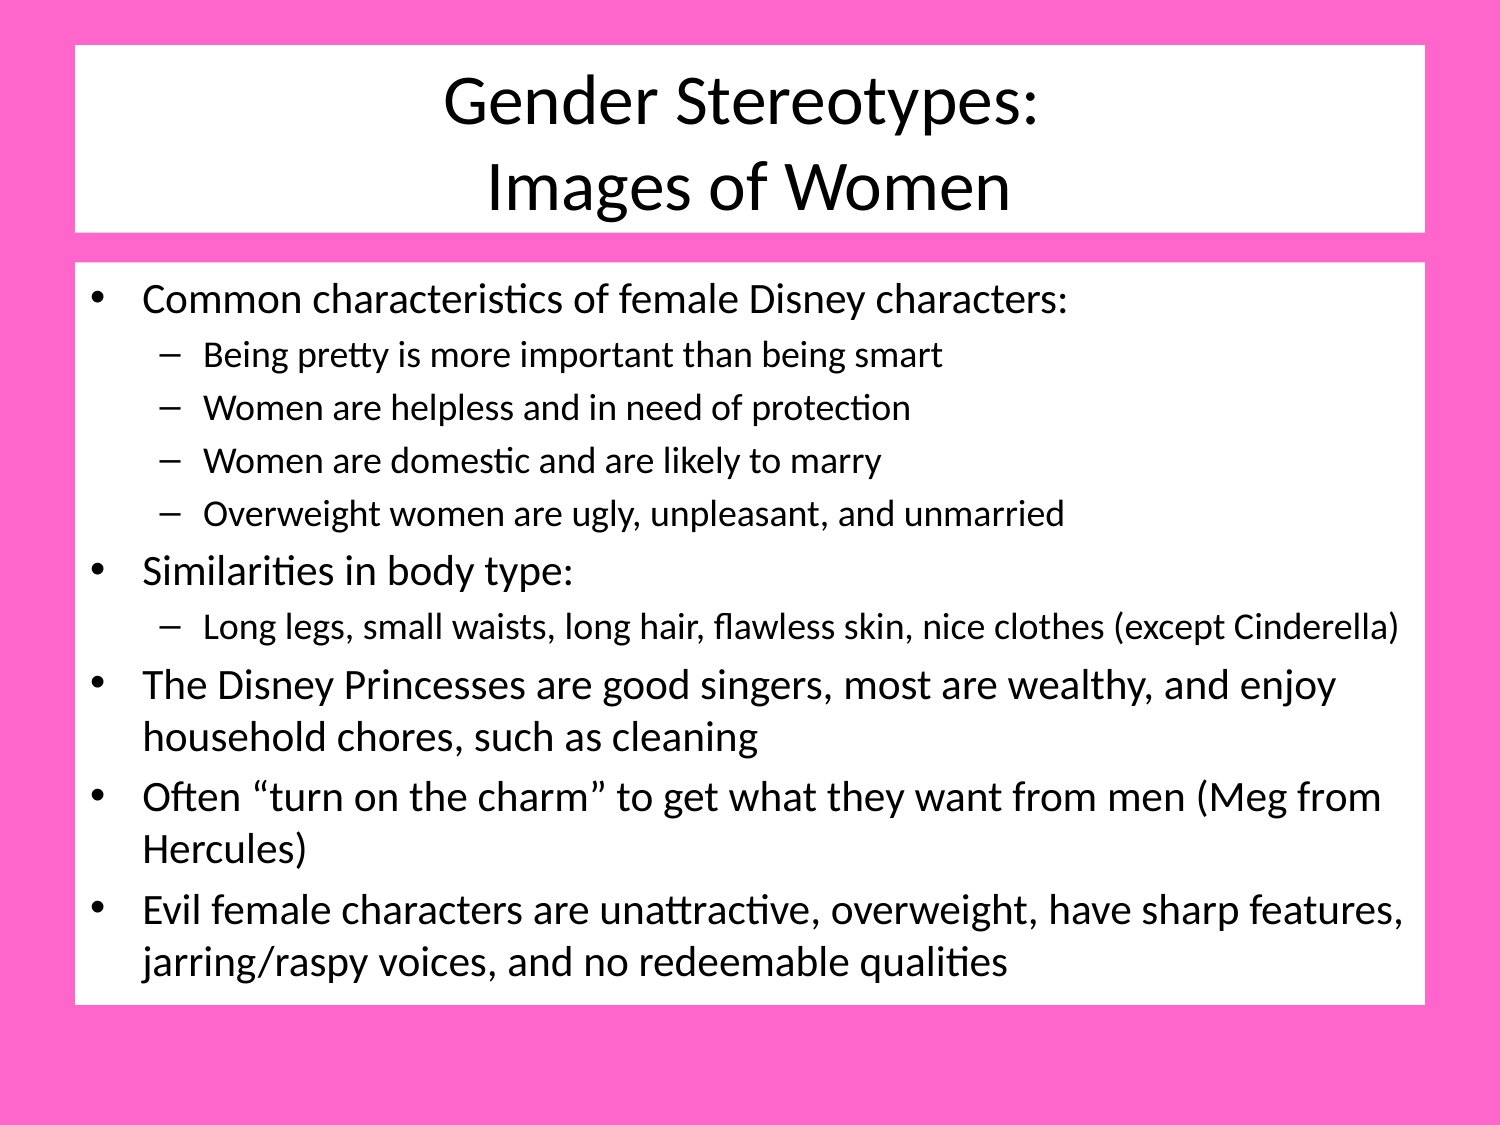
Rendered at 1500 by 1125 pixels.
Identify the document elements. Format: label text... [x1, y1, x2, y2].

title Gender Stereotypes: Images of Women [75, 45, 1425, 233]
list Common characteristics of female Disney characters: Being pretty is more important than being smart Women are helpless and in need of protection Women are domestic and are likely to marry Overweight women are ugly, unpleasant, and unmarried Similarities in body type: Long legs, small waists, long hair, flawless skin, nice clothes (except Cinderella) The Disney Princesses are good singers, most are wealthy, and enjoy household chores, such as cleaning Often “turn on the charm” to get what they want from men (Meg from Hercules) Evil female characters are unattractive, overweight, have sharp features, jarring/raspy voices, and no redeemable qualities [75, 262, 1425, 1005]
